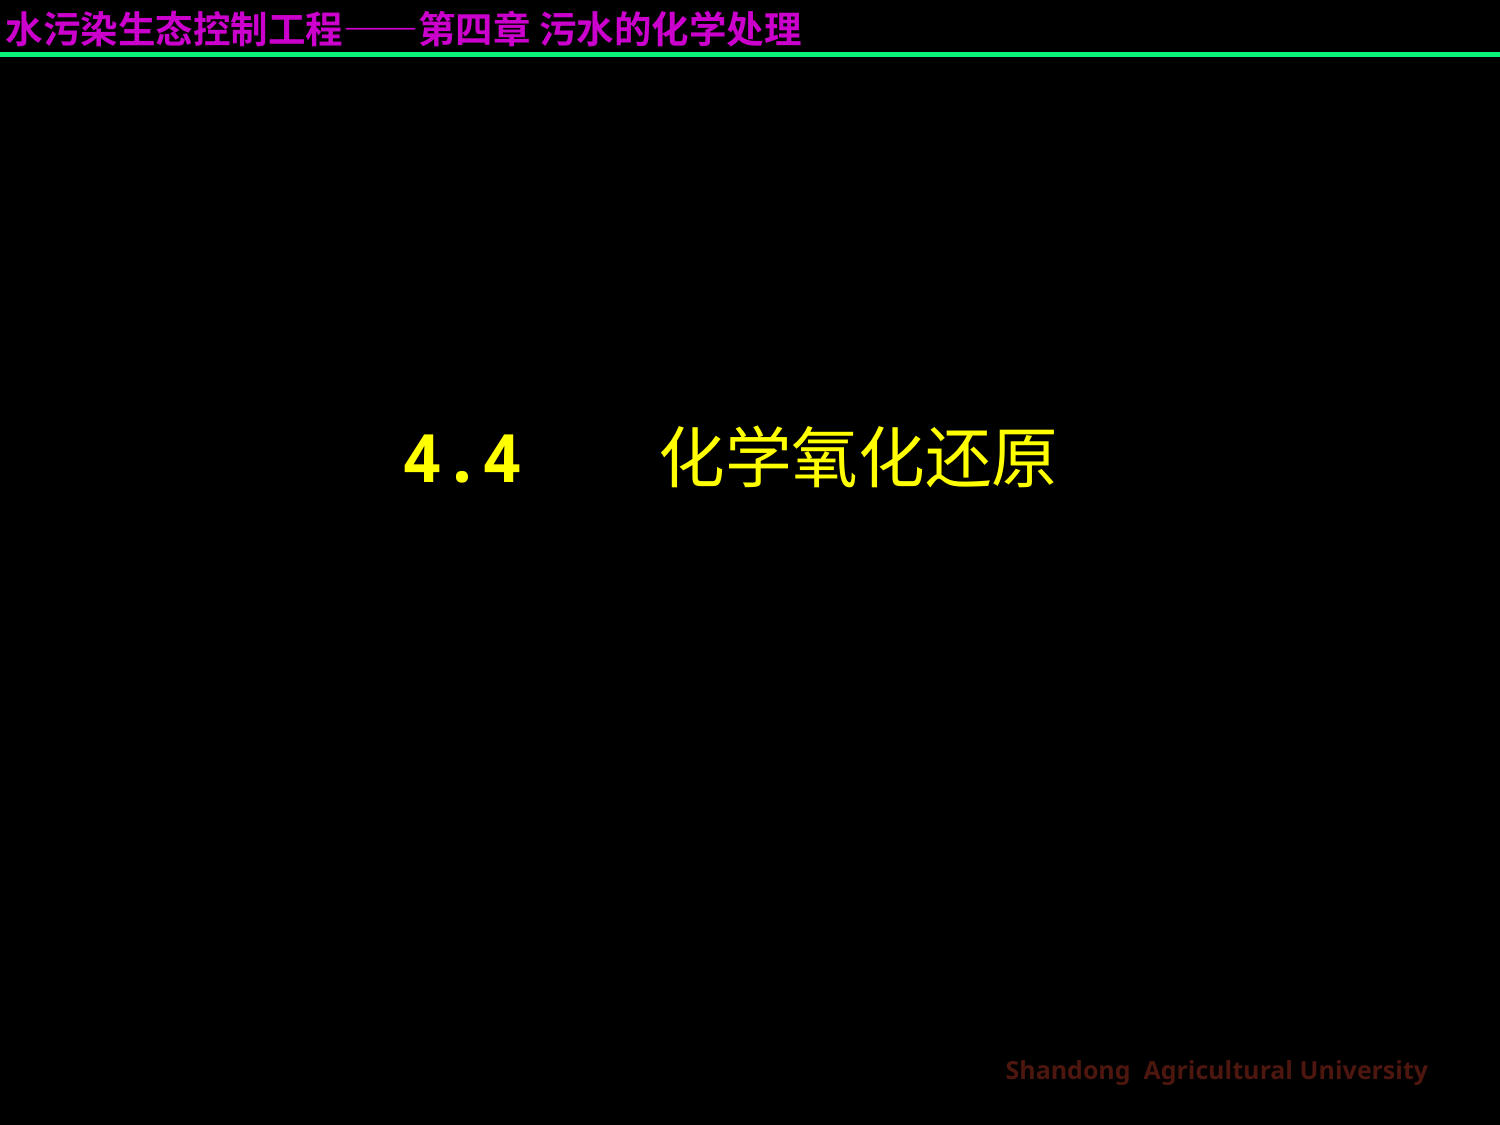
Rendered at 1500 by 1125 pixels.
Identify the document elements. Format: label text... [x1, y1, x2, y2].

text_box 4.4 化学氧化还原 [100, 408, 1376, 504]
